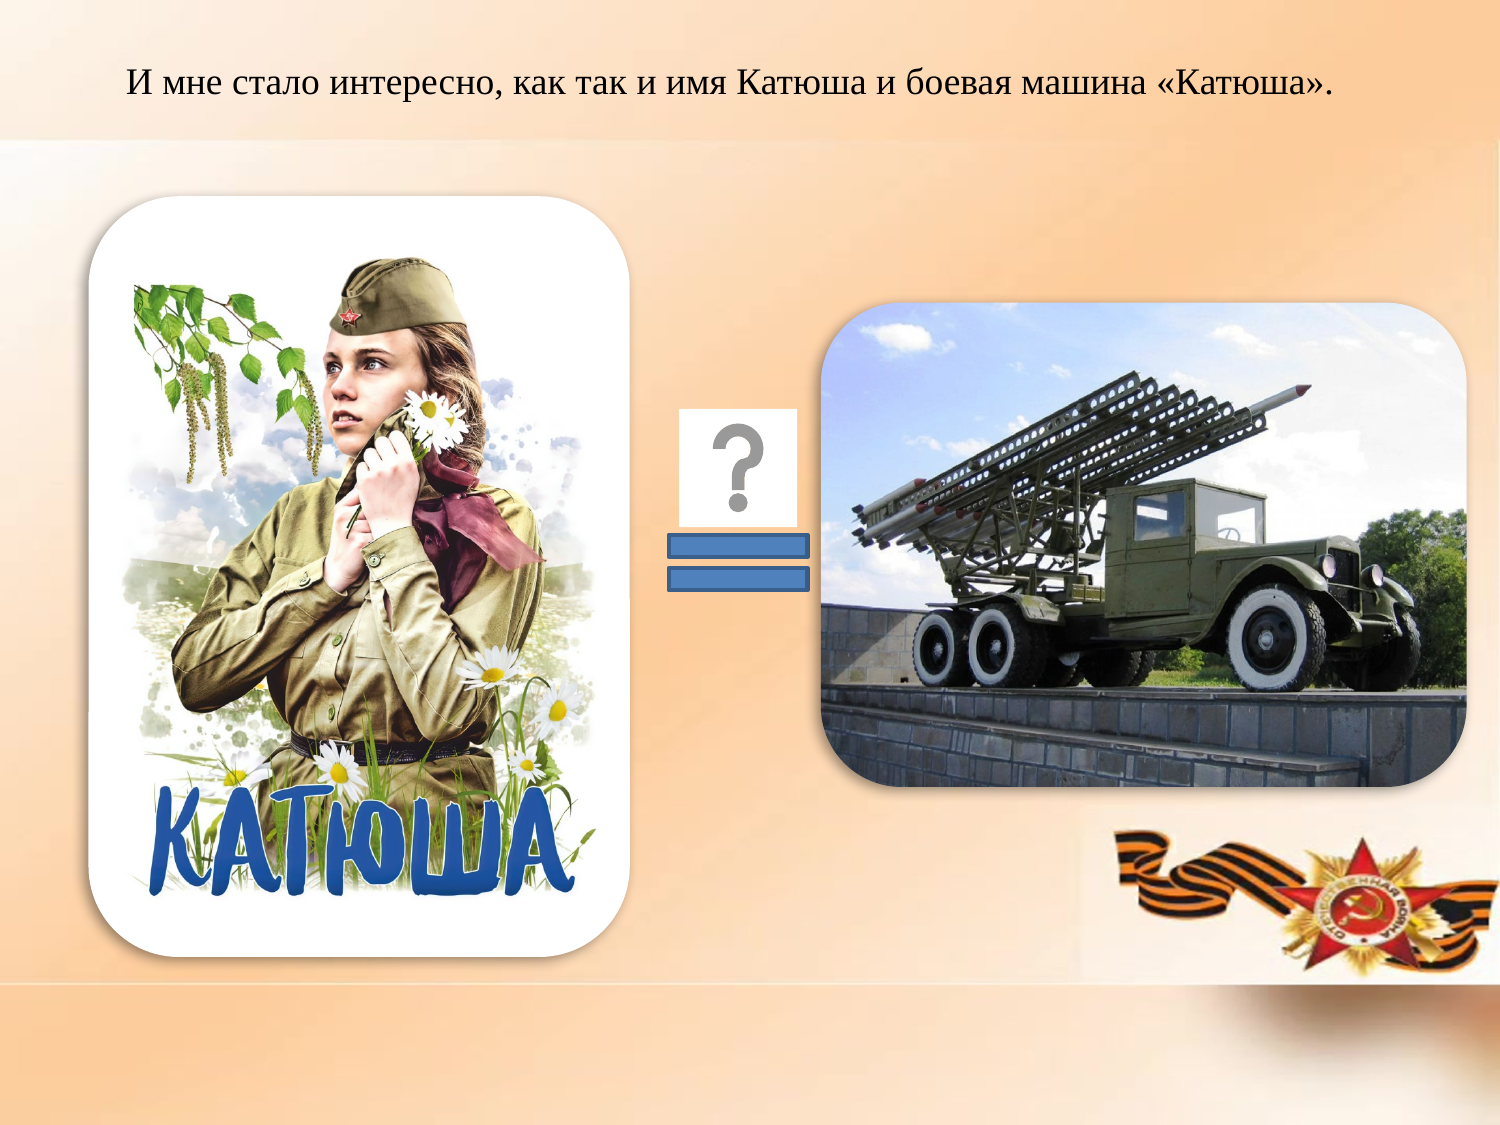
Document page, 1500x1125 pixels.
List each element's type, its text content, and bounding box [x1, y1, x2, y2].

text_box И мне стало интересно, как так и имя Катюша и боевая машина «Катюша». [37, 42, 1439, 110]
text_box [677, 407, 799, 529]
text_box [667, 533, 807, 559]
text_box [667, 566, 807, 592]
picture [0, 0, 1500, 1125]
